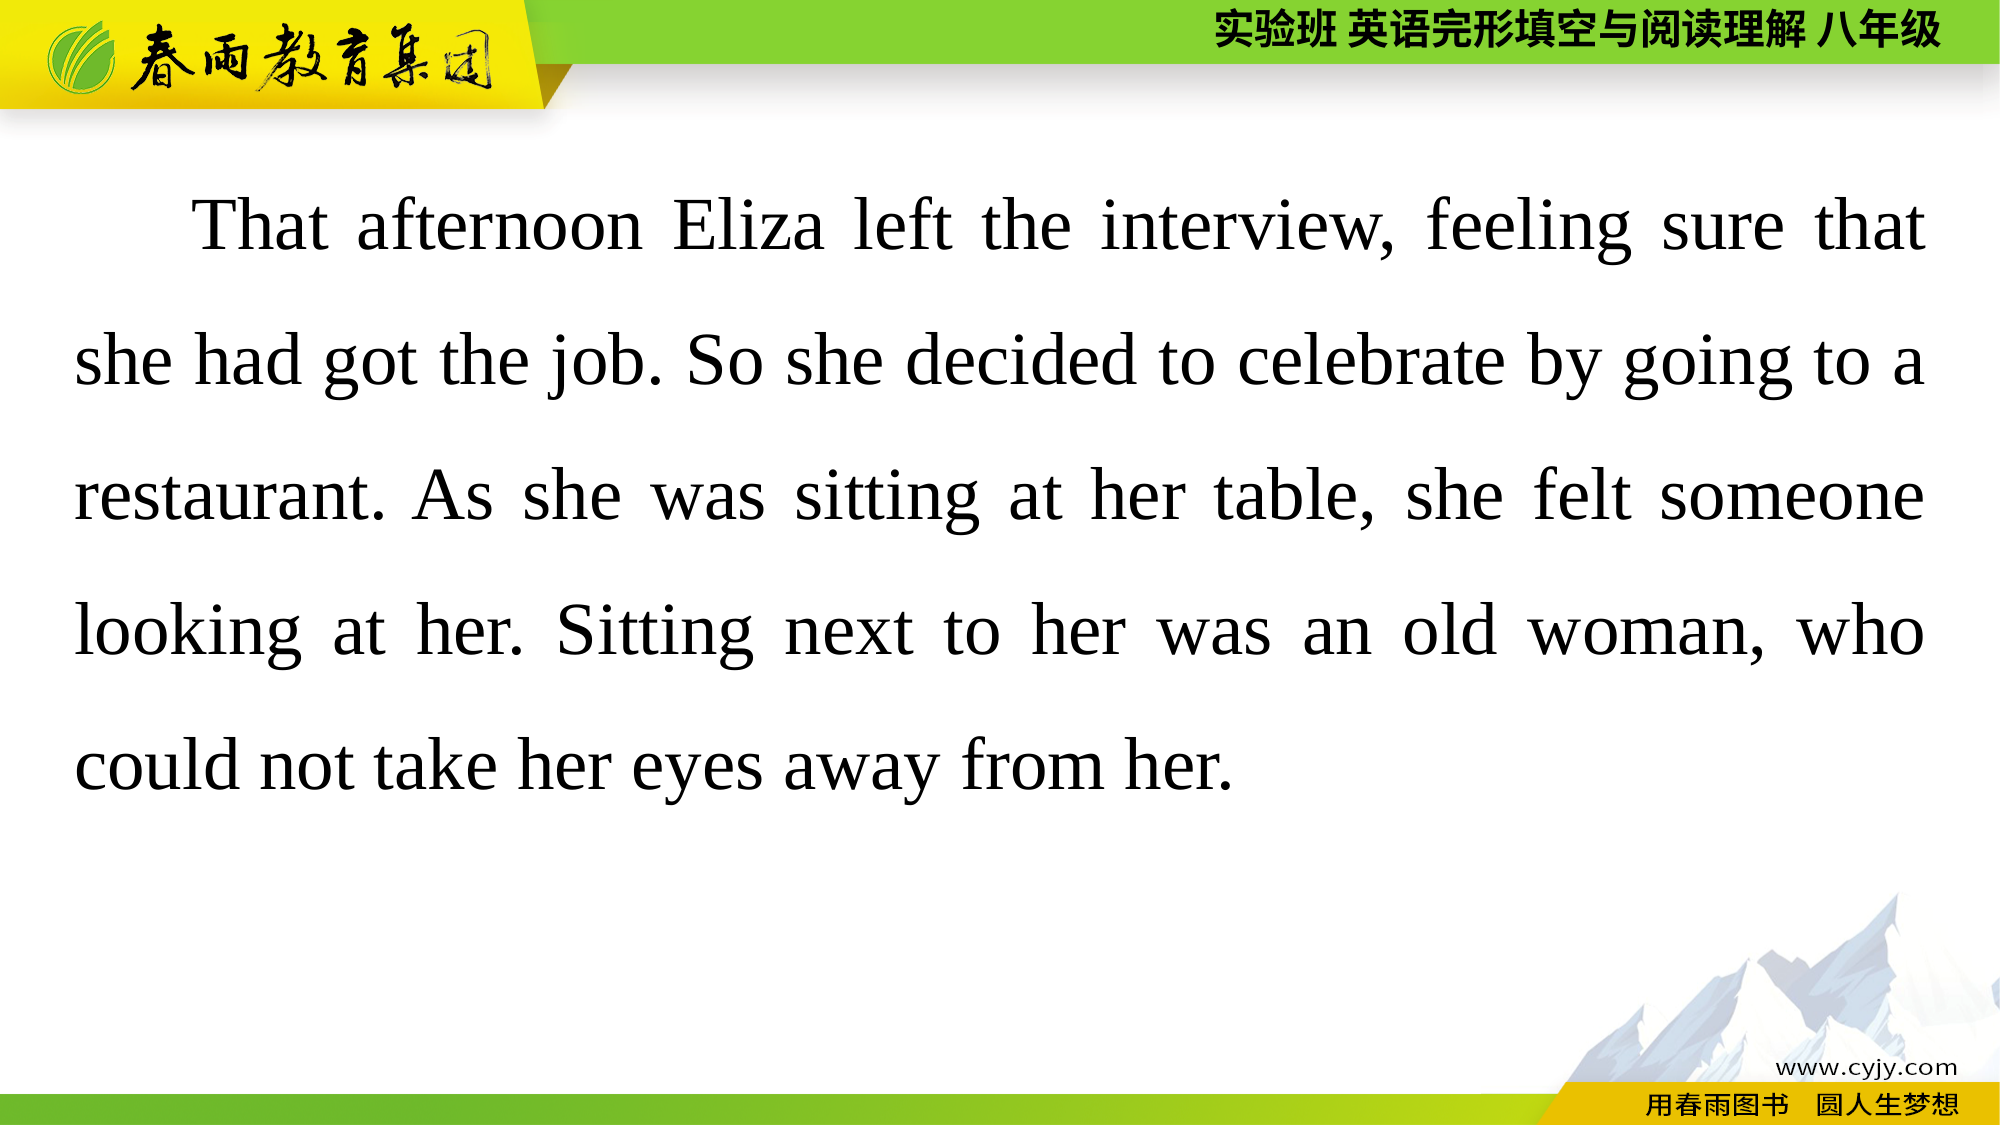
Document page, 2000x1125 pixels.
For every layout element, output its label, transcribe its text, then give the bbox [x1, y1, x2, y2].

list That afternoon Eliza left the interview, feeling sure that she had got the job. So she decided to celebrate by going to a restaurant. As she was sitting at her table, she felt someone looking at her. Sitting next to her was an old woman, who could not take her eyes away from her. [59, 122, 1944, 803]
picture [0, 0, 2000, 1125]
